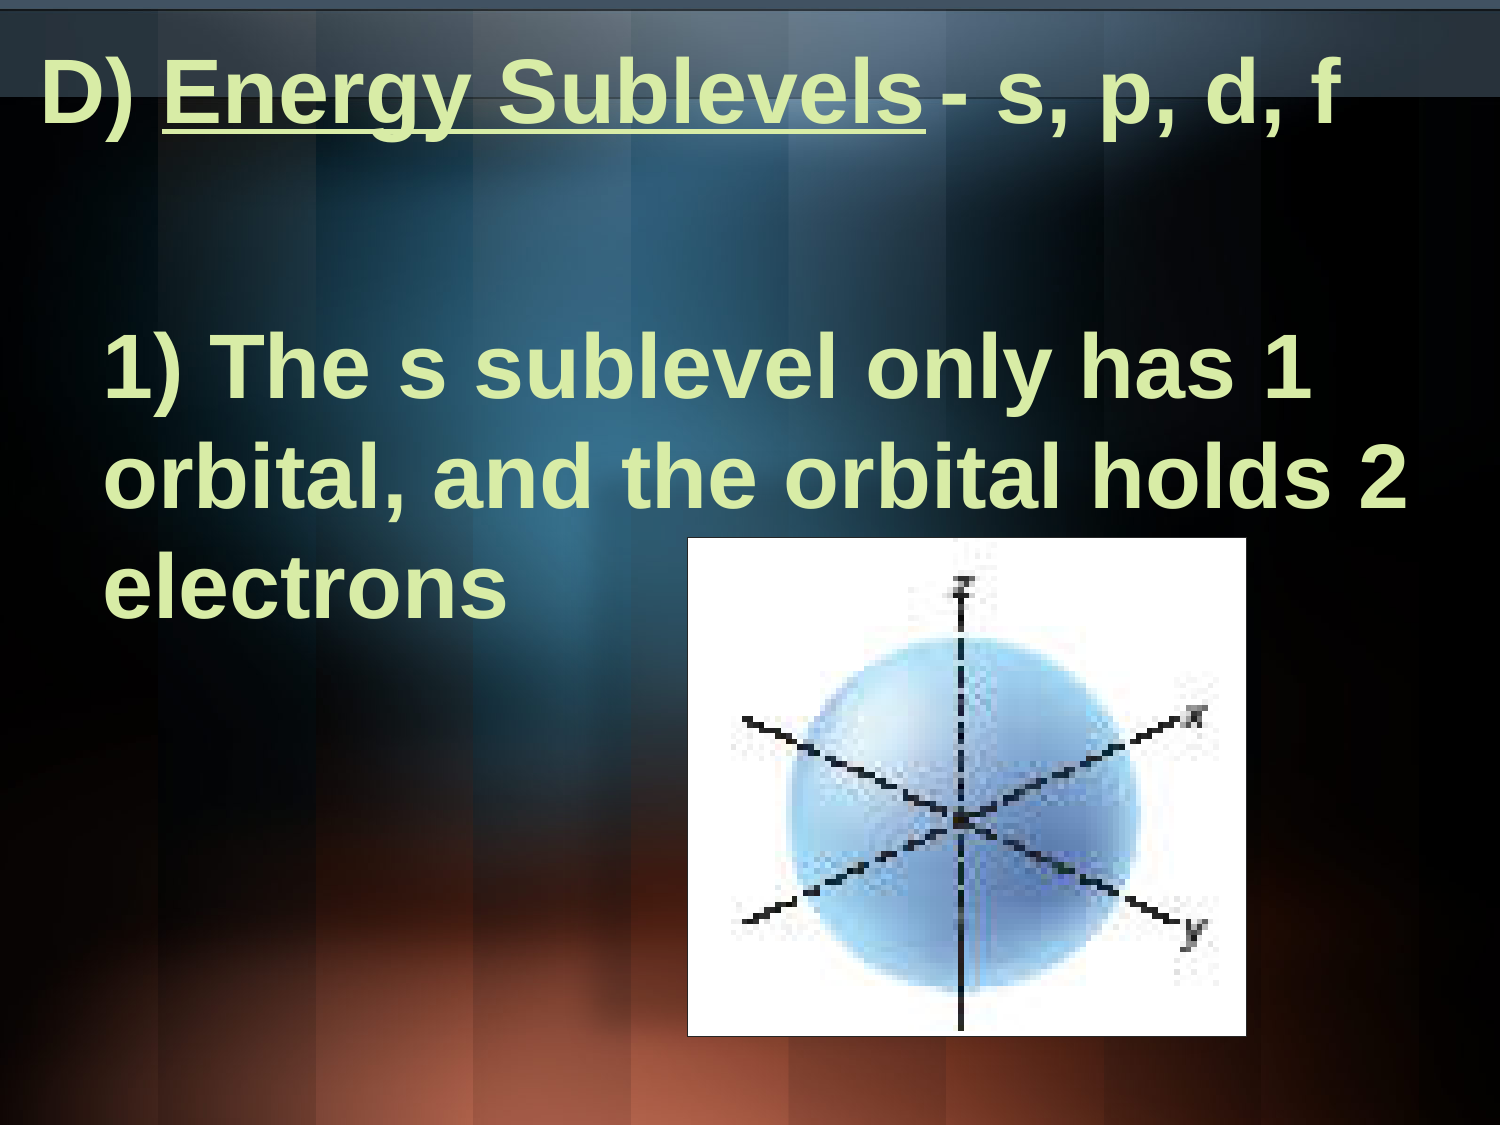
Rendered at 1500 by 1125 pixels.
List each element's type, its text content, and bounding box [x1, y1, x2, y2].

picture [0, 0, 1500, 1125]
text_box 1) The s sublevel only has 1 orbital, and the orbital holds 2 electrons [87, 299, 1463, 645]
text_box D) Energy Sublevels - s, p, d, f [24, 24, 1463, 150]
